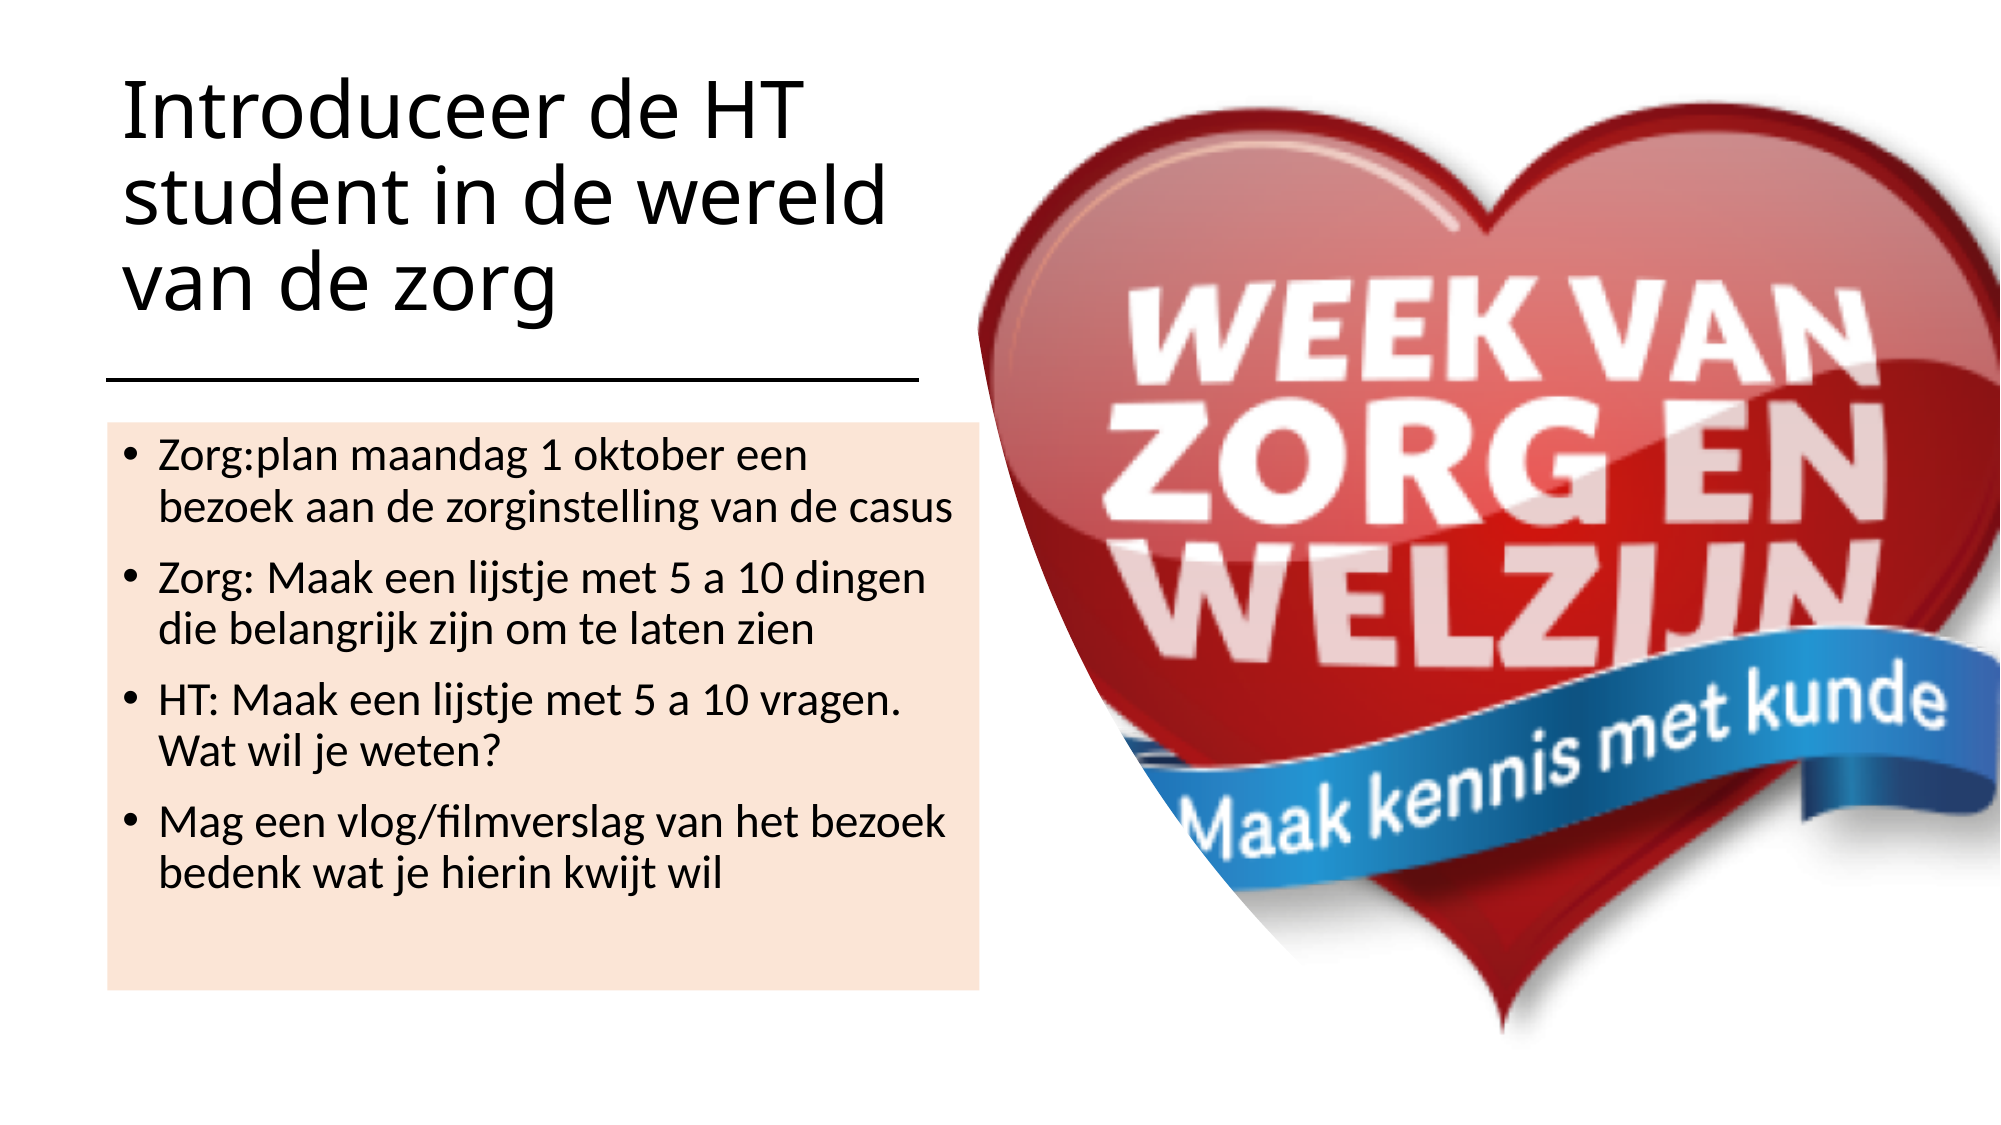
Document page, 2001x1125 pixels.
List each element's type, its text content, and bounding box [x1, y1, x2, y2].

list Zorg:plan maandag 1 oktober een bezoek aan de zorginstelling van de casus Zorg: Maak een lijstje met 5 a 10 dingen die belangrijk zijn om te laten zien HT: Maak een lijstje met 5 a 10 vragen. Wat wil je weten? Mag een vlog/filmverslag van het bezoek bedenk wat je hierin kwijt wil [107, 422, 964, 991]
picture [964, 0, 2000, 1125]
title Introduceer de HT student in de wereld van de zorg [107, 59, 948, 338]
